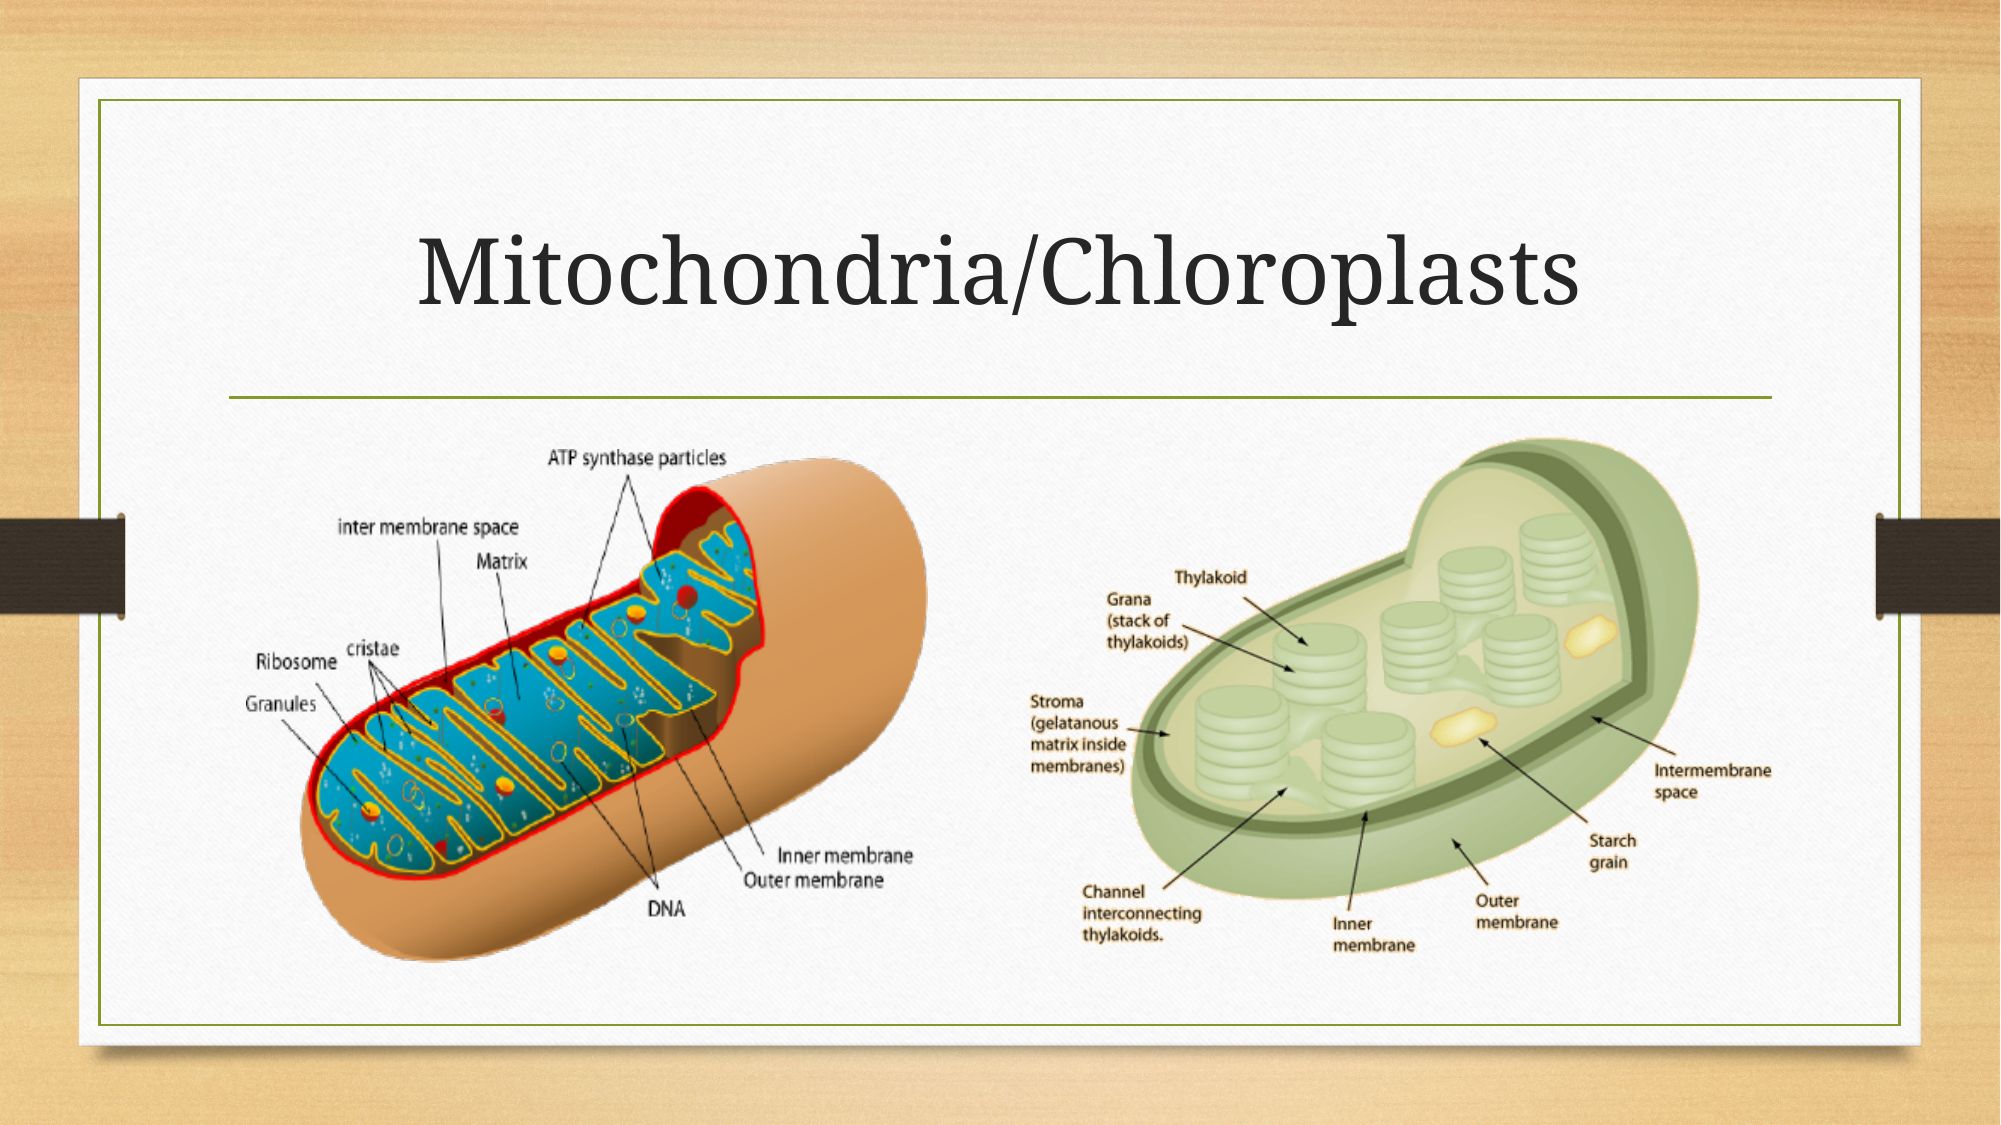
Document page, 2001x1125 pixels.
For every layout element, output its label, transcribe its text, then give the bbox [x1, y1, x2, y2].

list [245, 448, 928, 964]
picture [0, 0, 2001, 1125]
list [1017, 419, 1785, 964]
title Mitochondria/Chloroplasts [212, 161, 1788, 375]
